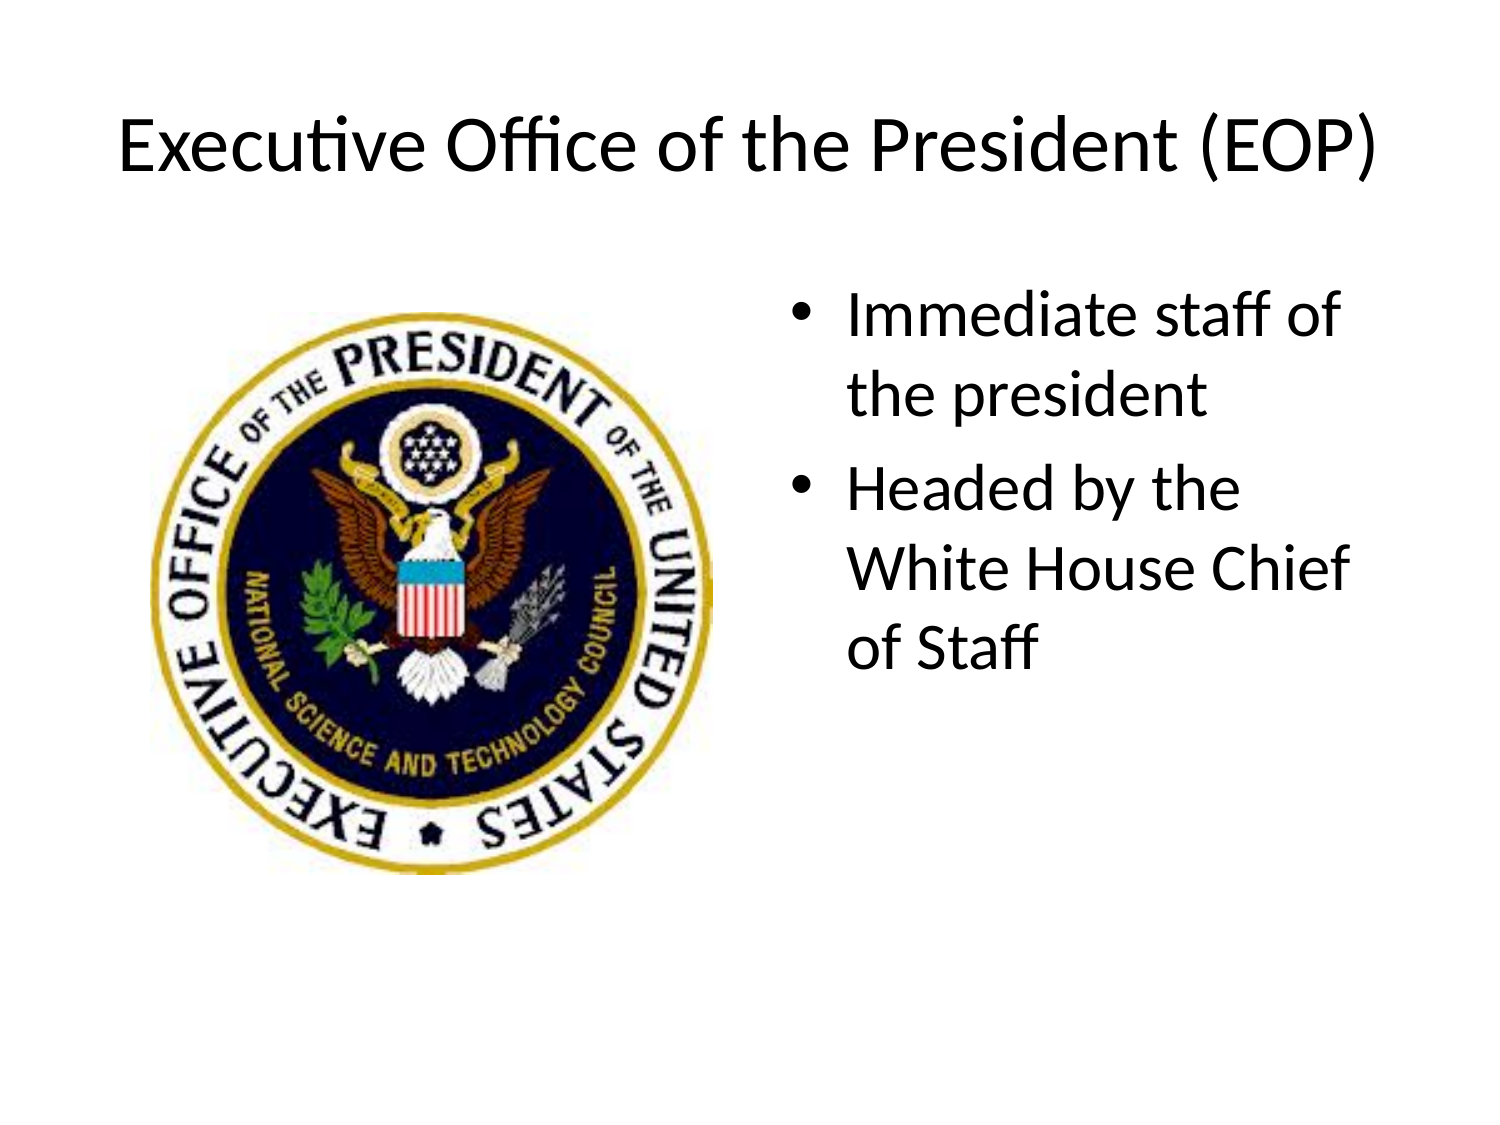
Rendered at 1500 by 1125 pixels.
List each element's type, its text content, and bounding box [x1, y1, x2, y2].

title Executive Office of the President (EOP) [75, 45, 1425, 233]
picture [149, 312, 713, 876]
list Immediate staff of the president Headed by the White House Chief of Staff [774, 262, 1425, 1005]
